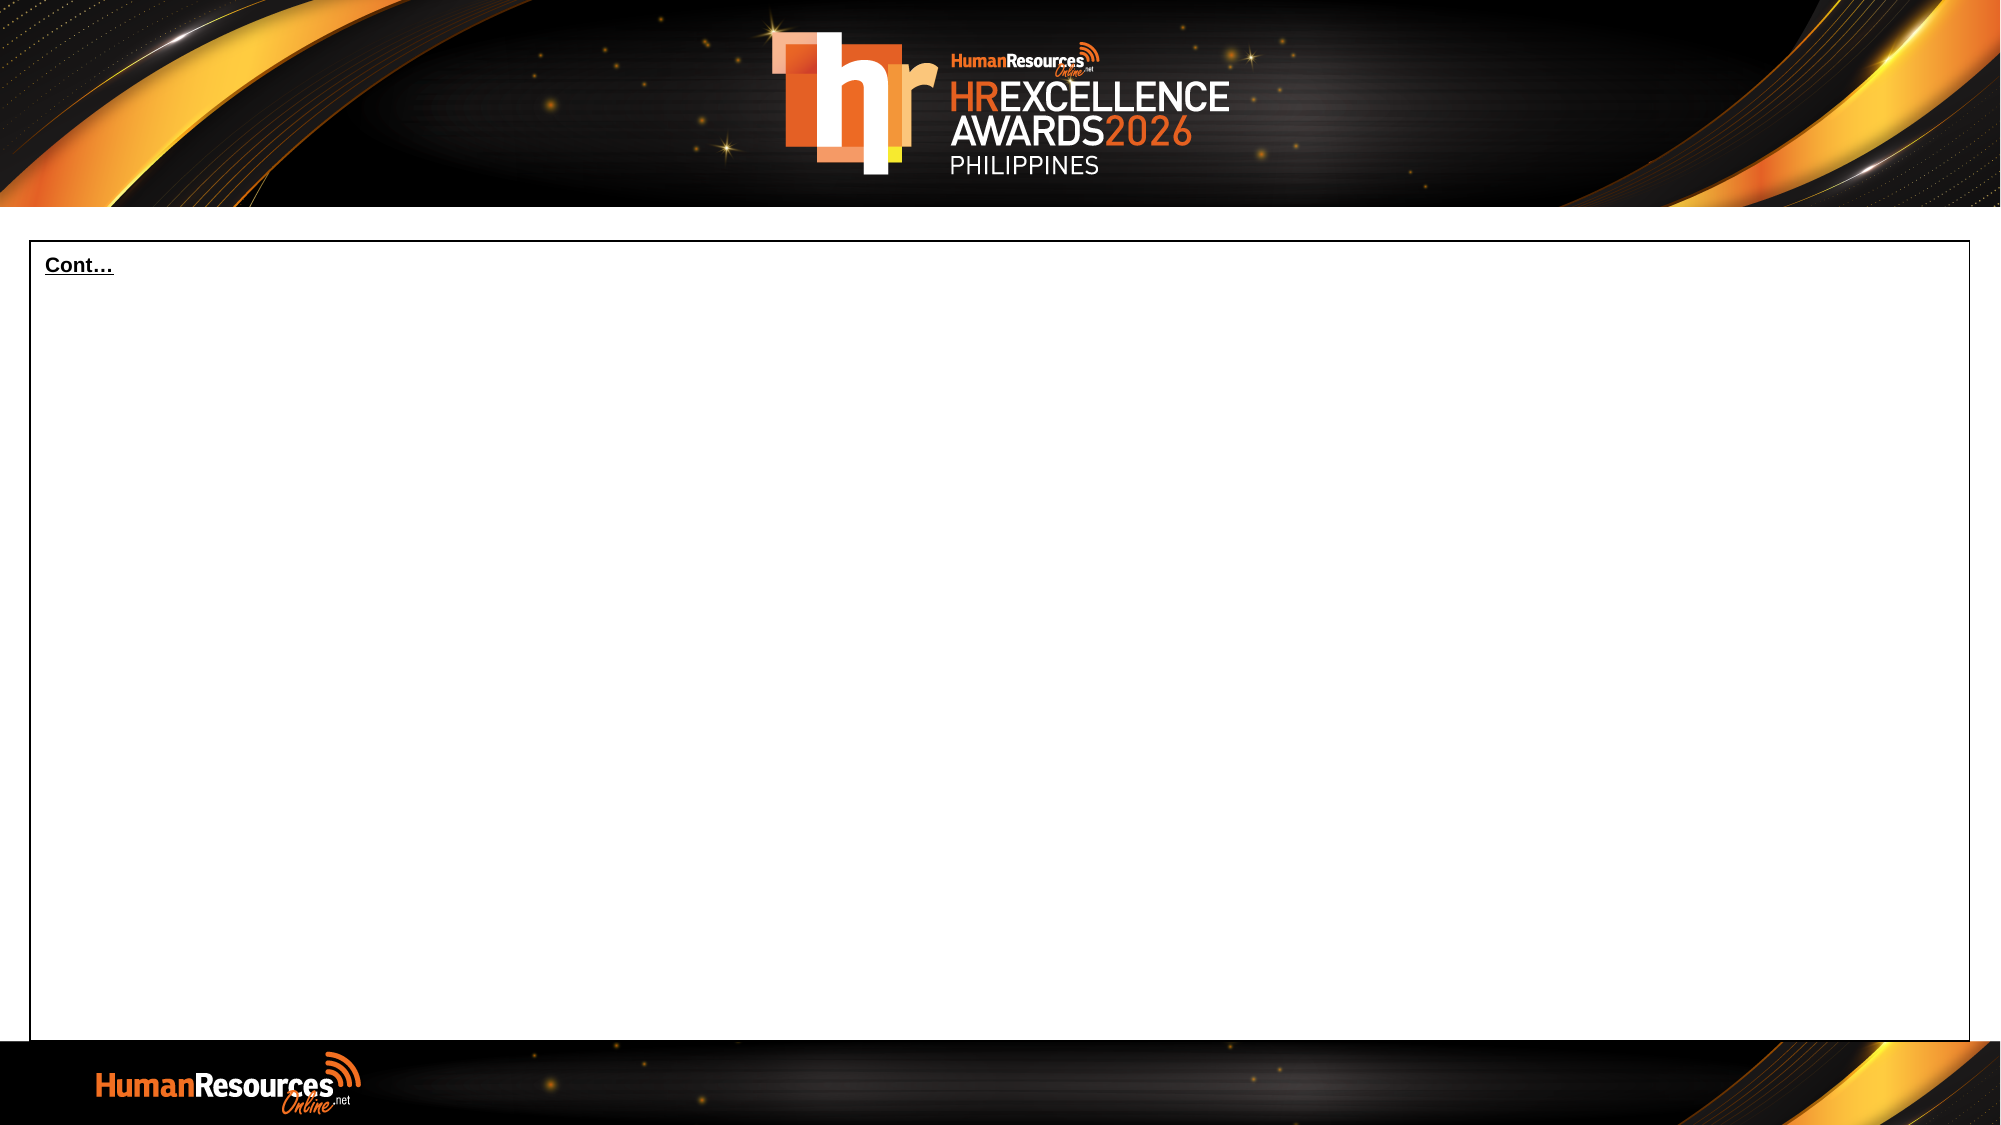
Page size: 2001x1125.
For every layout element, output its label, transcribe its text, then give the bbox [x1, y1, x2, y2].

text_box Cont… [30, 240, 1970, 1042]
picture [0, 0, 2001, 1125]
